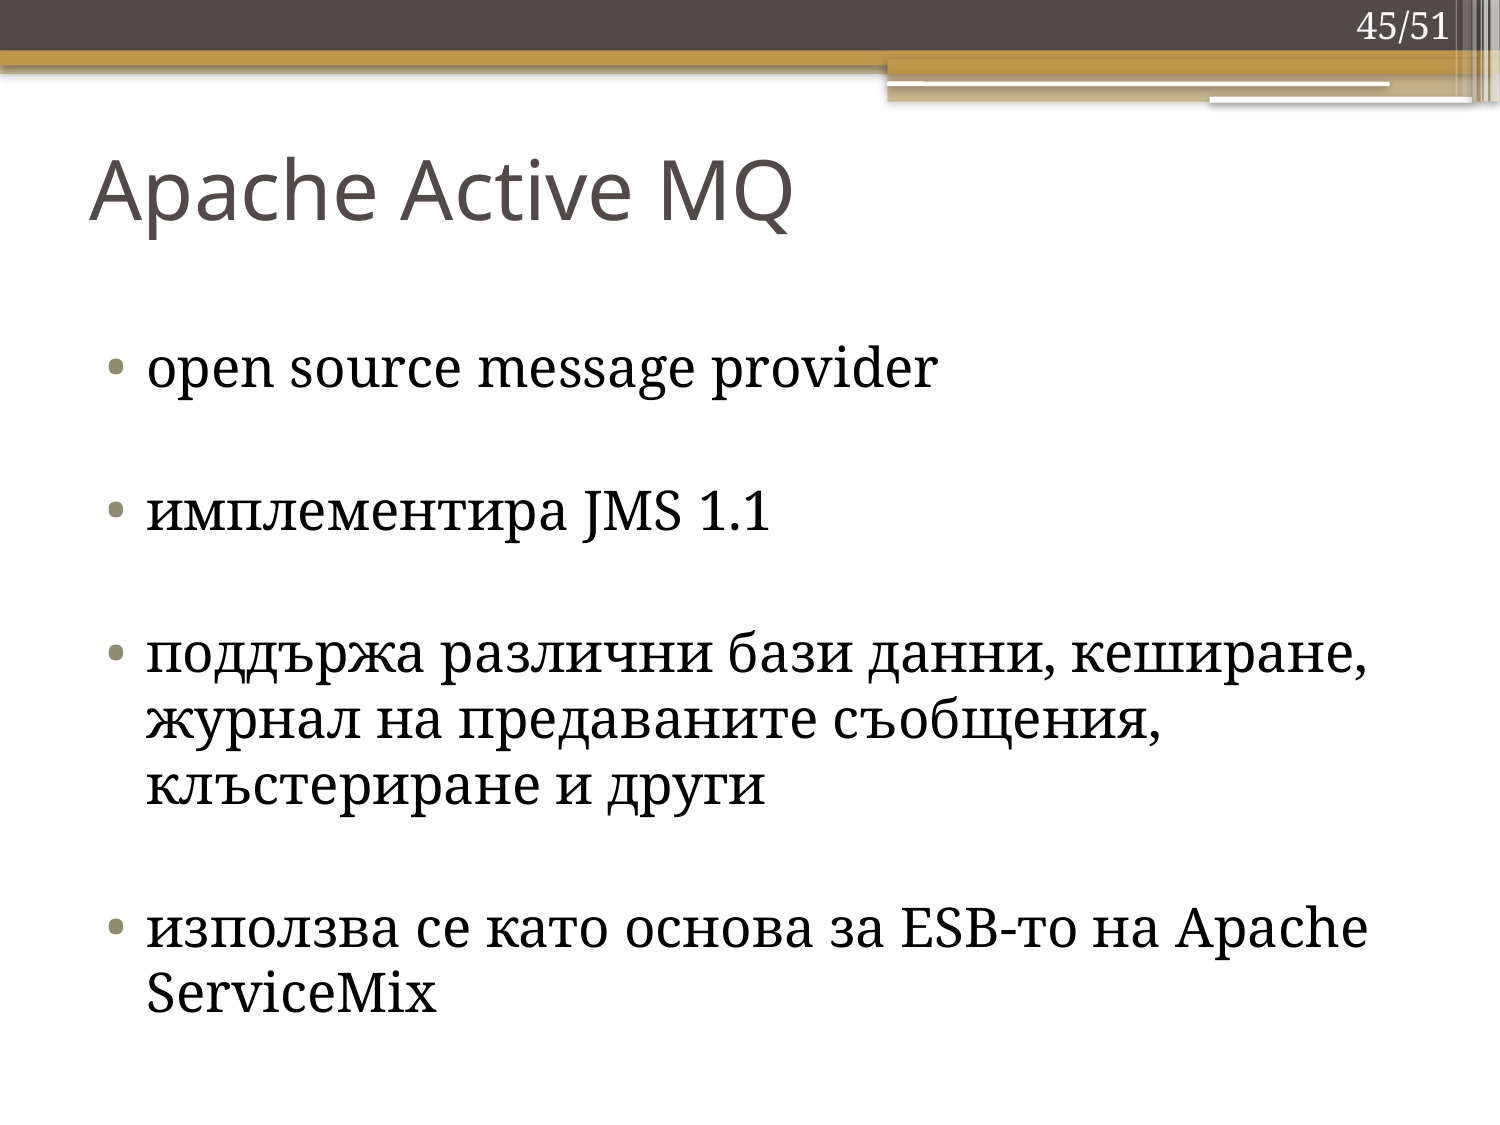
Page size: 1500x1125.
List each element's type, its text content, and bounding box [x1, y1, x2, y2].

slide_number 45/51 [1299, 0, 1466, 61]
title Apache Active MQ [75, 99, 1425, 275]
list open source message provider имплементира JMS 1.1 поддържа различни бази данни, кеширане, журнал на предаваните съобщения, клъстериране и други използва се като основа за ESB-тo на Apache ServiceMix [75, 324, 1425, 1038]
